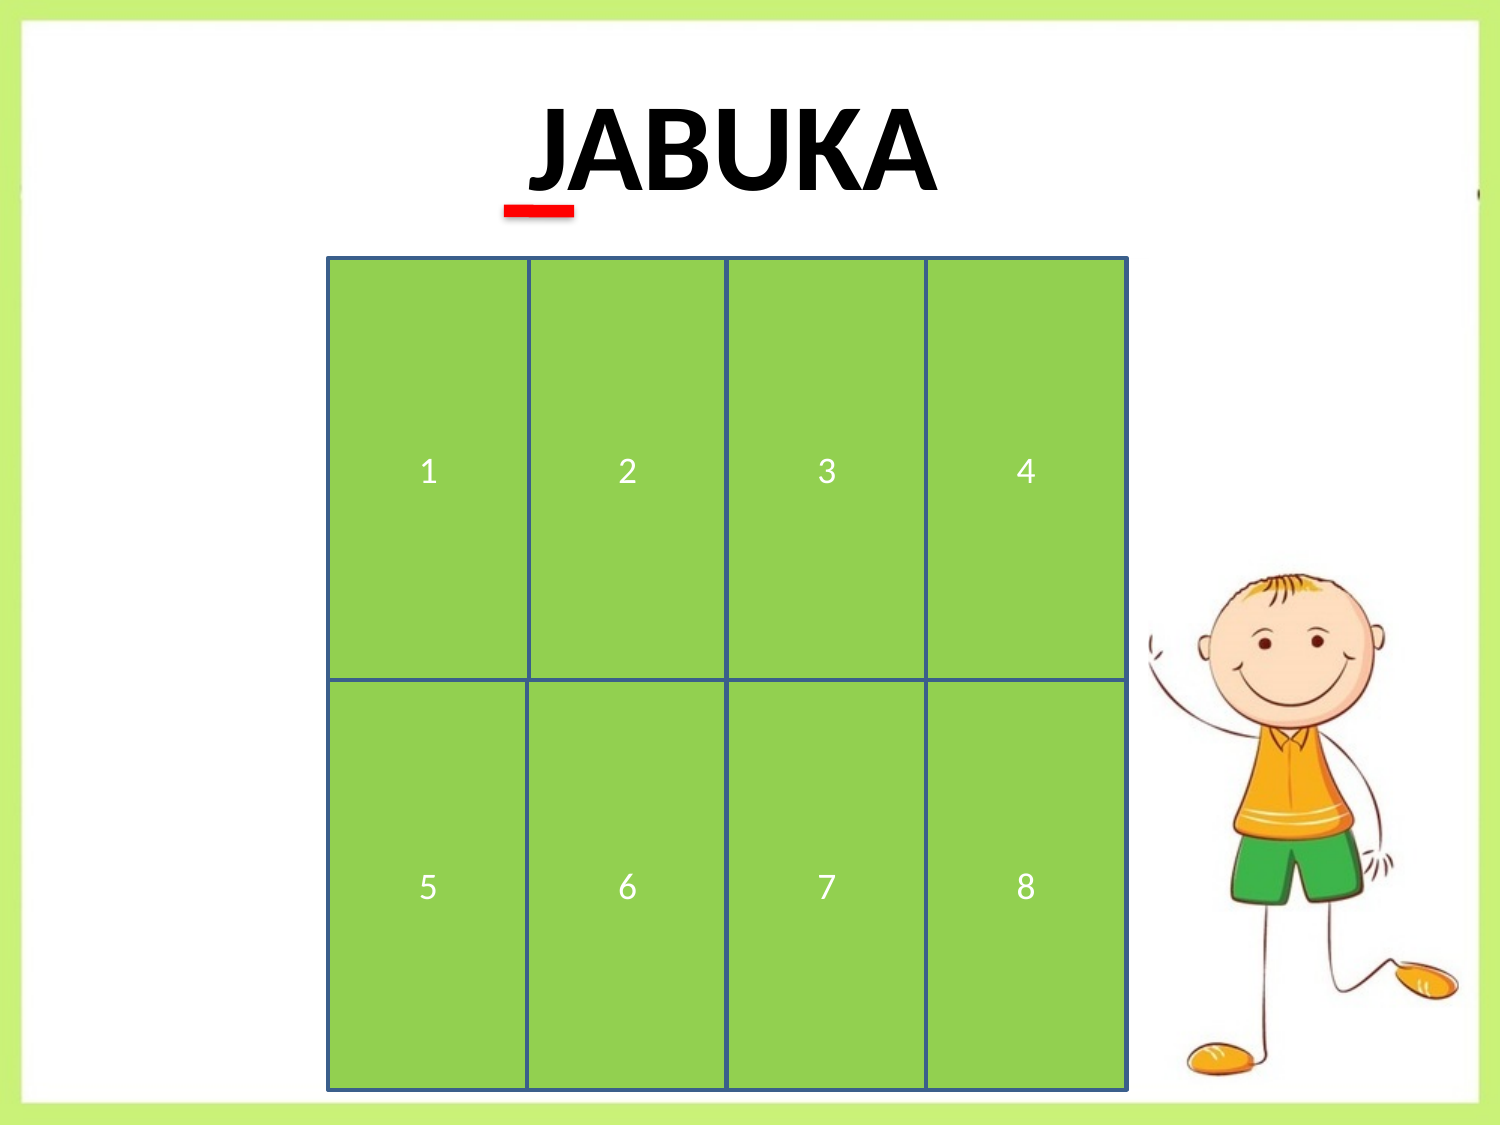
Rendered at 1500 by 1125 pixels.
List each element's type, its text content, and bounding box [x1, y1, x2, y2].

title JABUKA [58, 46, 1409, 235]
text_box 1 [326, 256, 340, 678]
text_box 8 [924, 1083, 1129, 1092]
picture [0, 0, 1500, 1125]
text_box 6 [525, 1083, 724, 1092]
text_box 7 [724, 1083, 924, 1092]
text_box 5 [326, 678, 525, 1092]
